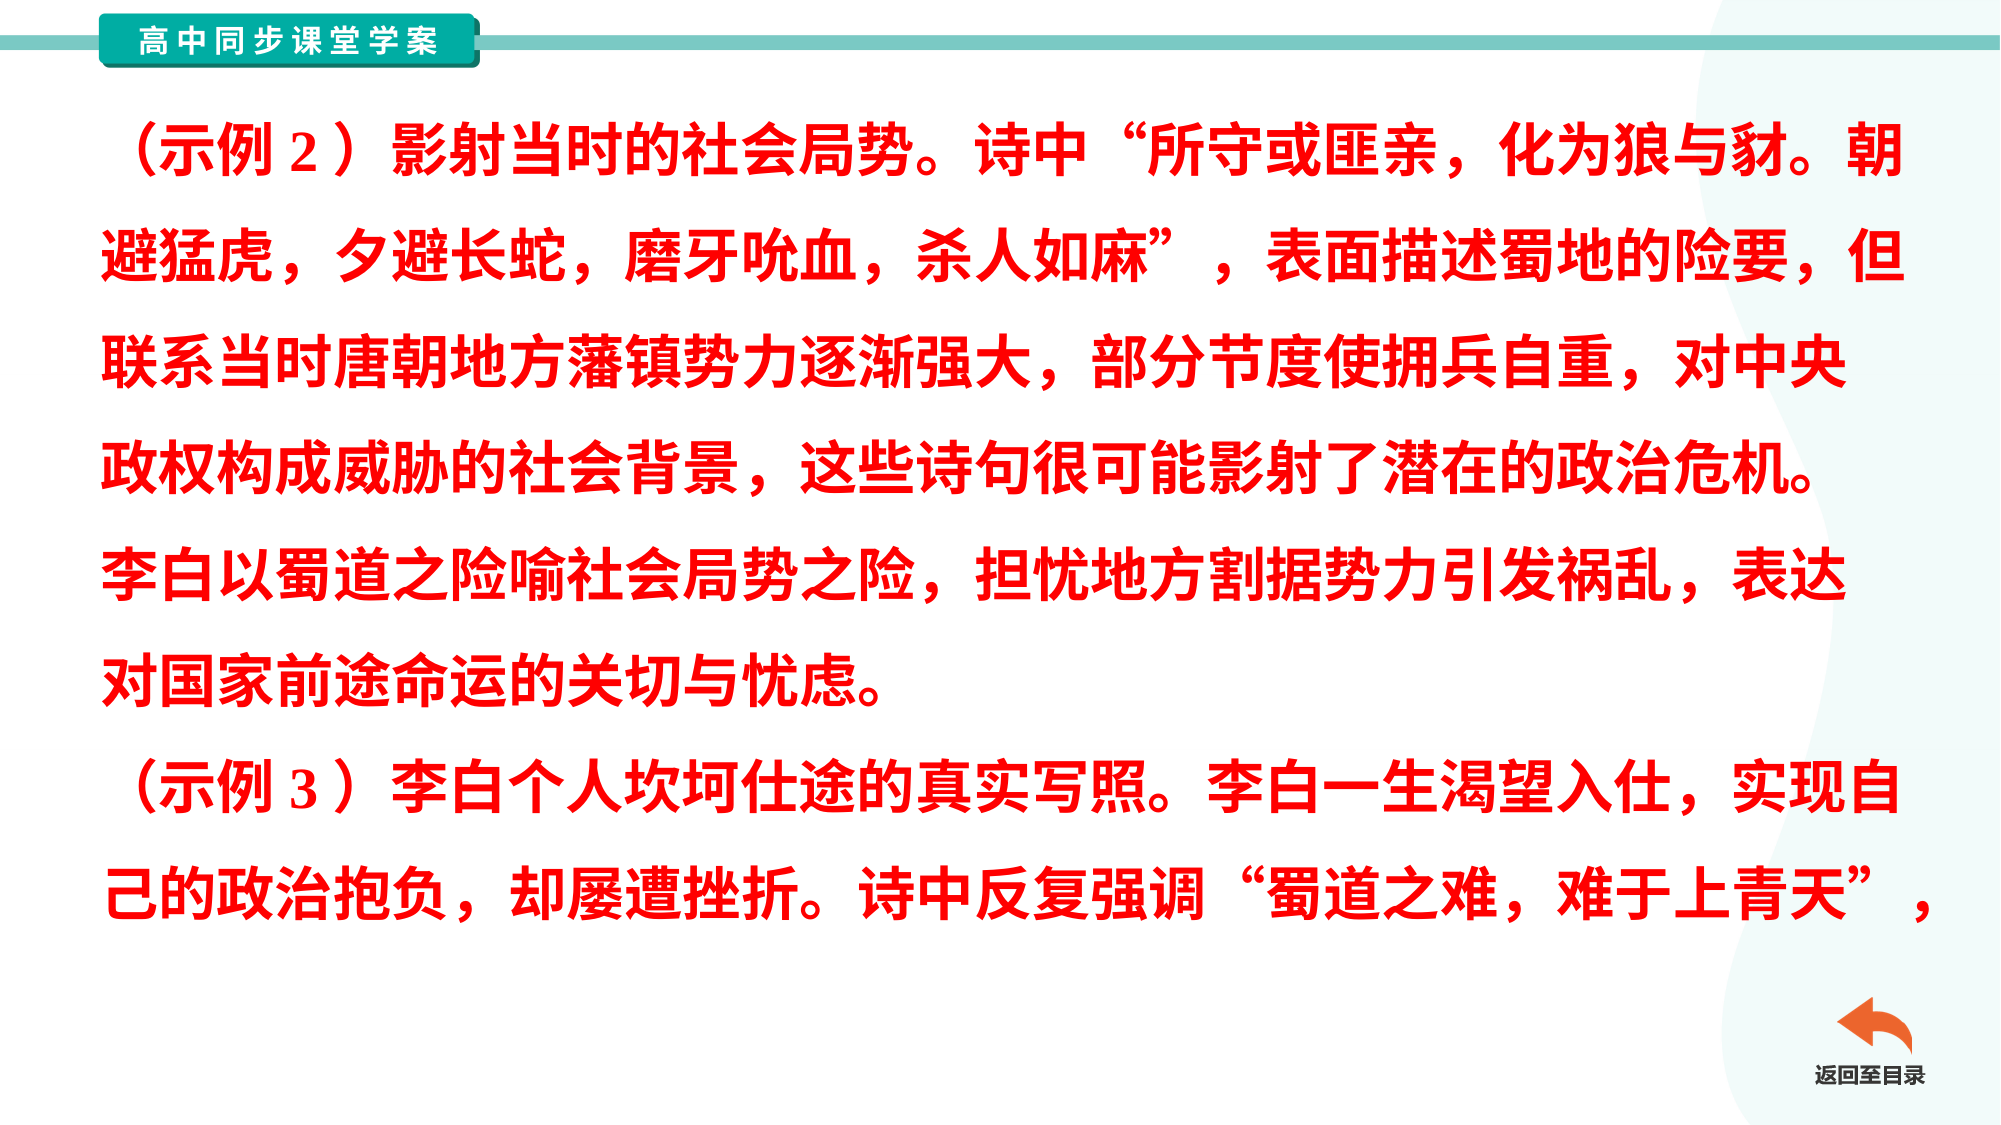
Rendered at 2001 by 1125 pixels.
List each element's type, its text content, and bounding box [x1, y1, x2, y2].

text_box （示例2）影射当时的社会局势。诗中“所守或匪亲，化为狼与豺。朝 避猛虎，夕避长蛇，磨牙吮血，杀人如麻”，表面描述蜀地的险要，但 联系当时唐朝地方藩镇势力逐渐强大，部分节度使拥兵自重，对中央 政权构成威胁的社会背景，这些诗句很可能影射了潜在的政治危机。 李白以蜀道之险喻社会局势之险，担忧地方割据势力引发祸乱，表达 对国家前途命运的关切与忧虑。 （示例3）李白个人坎坷仕途的真实写照。李白一生渴望入仕，实现自 己的政治抱负，却屡遭挫折。诗中反复强调“蜀道之难，难于上青天”， [100, 76, 1899, 927]
picture [0, 0, 2000, 1125]
